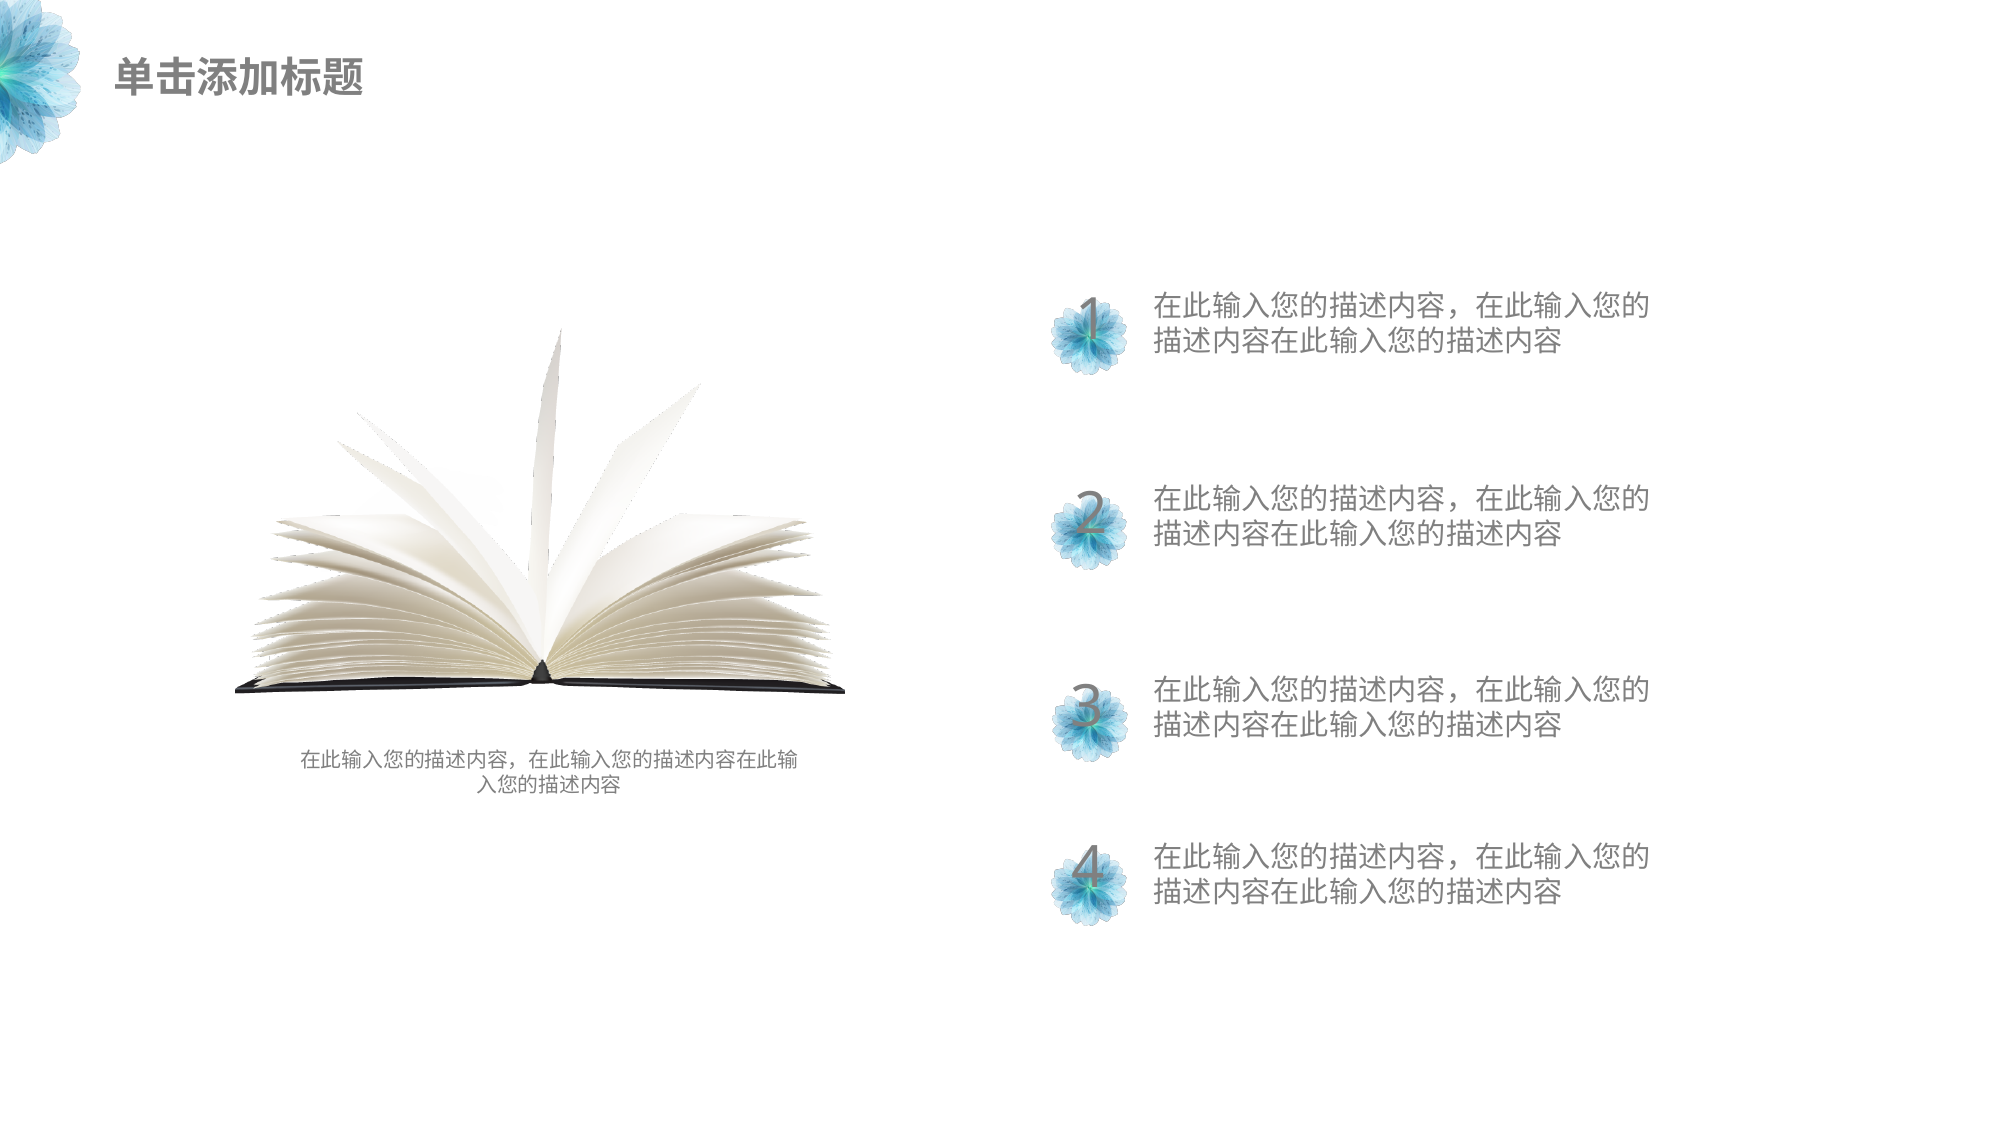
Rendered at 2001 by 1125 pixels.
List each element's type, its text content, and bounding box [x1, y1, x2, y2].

text_box 在此输入您的描述内容，在此输入您的描述内容在此输入您的描述内容 [1138, 279, 1685, 365]
text_box 在此输入您的描述内容，在此输入您的描述内容在此输入您的描述内容 [276, 738, 823, 804]
text_box 在此输入您的描述内容，在此输入您的描述内容在此输入您的描述内容 [1138, 472, 1685, 558]
picture [235, 328, 845, 694]
text_box 4 [1036, 821, 1141, 907]
picture [1052, 687, 1128, 762]
picture [0, 0, 81, 164]
text_box 在此输入您的描述内容，在此输入您的描述内容在此输入您的描述内容 [1138, 664, 1685, 749]
text_box 3 [1037, 661, 1137, 746]
text_box 在此输入您的描述内容，在此输入您的描述内容在此输入您的描述内容 [1138, 831, 1685, 916]
picture [1051, 299, 1127, 375]
text_box 2 [1039, 468, 1143, 553]
text_box 1 [1046, 273, 1138, 359]
picture [1051, 494, 1127, 570]
text_box 单击添加标题 [98, 43, 594, 108]
picture [1051, 850, 1127, 926]
